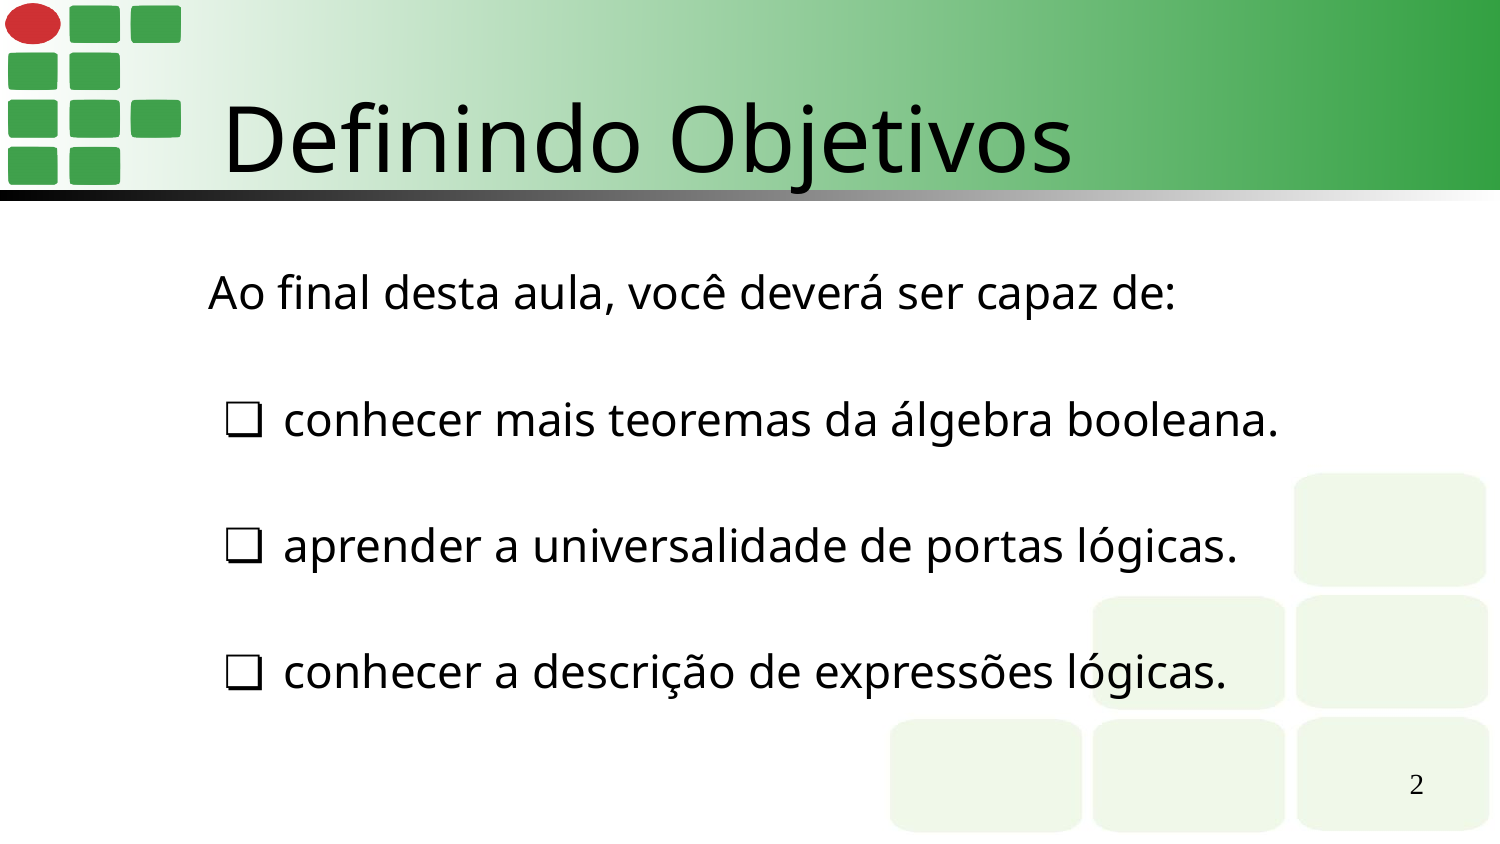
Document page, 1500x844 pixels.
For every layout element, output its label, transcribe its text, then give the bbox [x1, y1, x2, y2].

picture [5, 3, 181, 185]
text_box Ao final desta aula, você deverá ser capaz de: conhecer mais teoremas da álgebra booleana. aprender a universalidade de portas lógicas. conhecer a descrição de expressões lógicas. [193, 248, 1469, 769]
text_box Definindo Objetivos [206, 26, 1468, 207]
picture [803, 441, 1495, 835]
slide_number ‹#› [1075, 769, 1425, 827]
